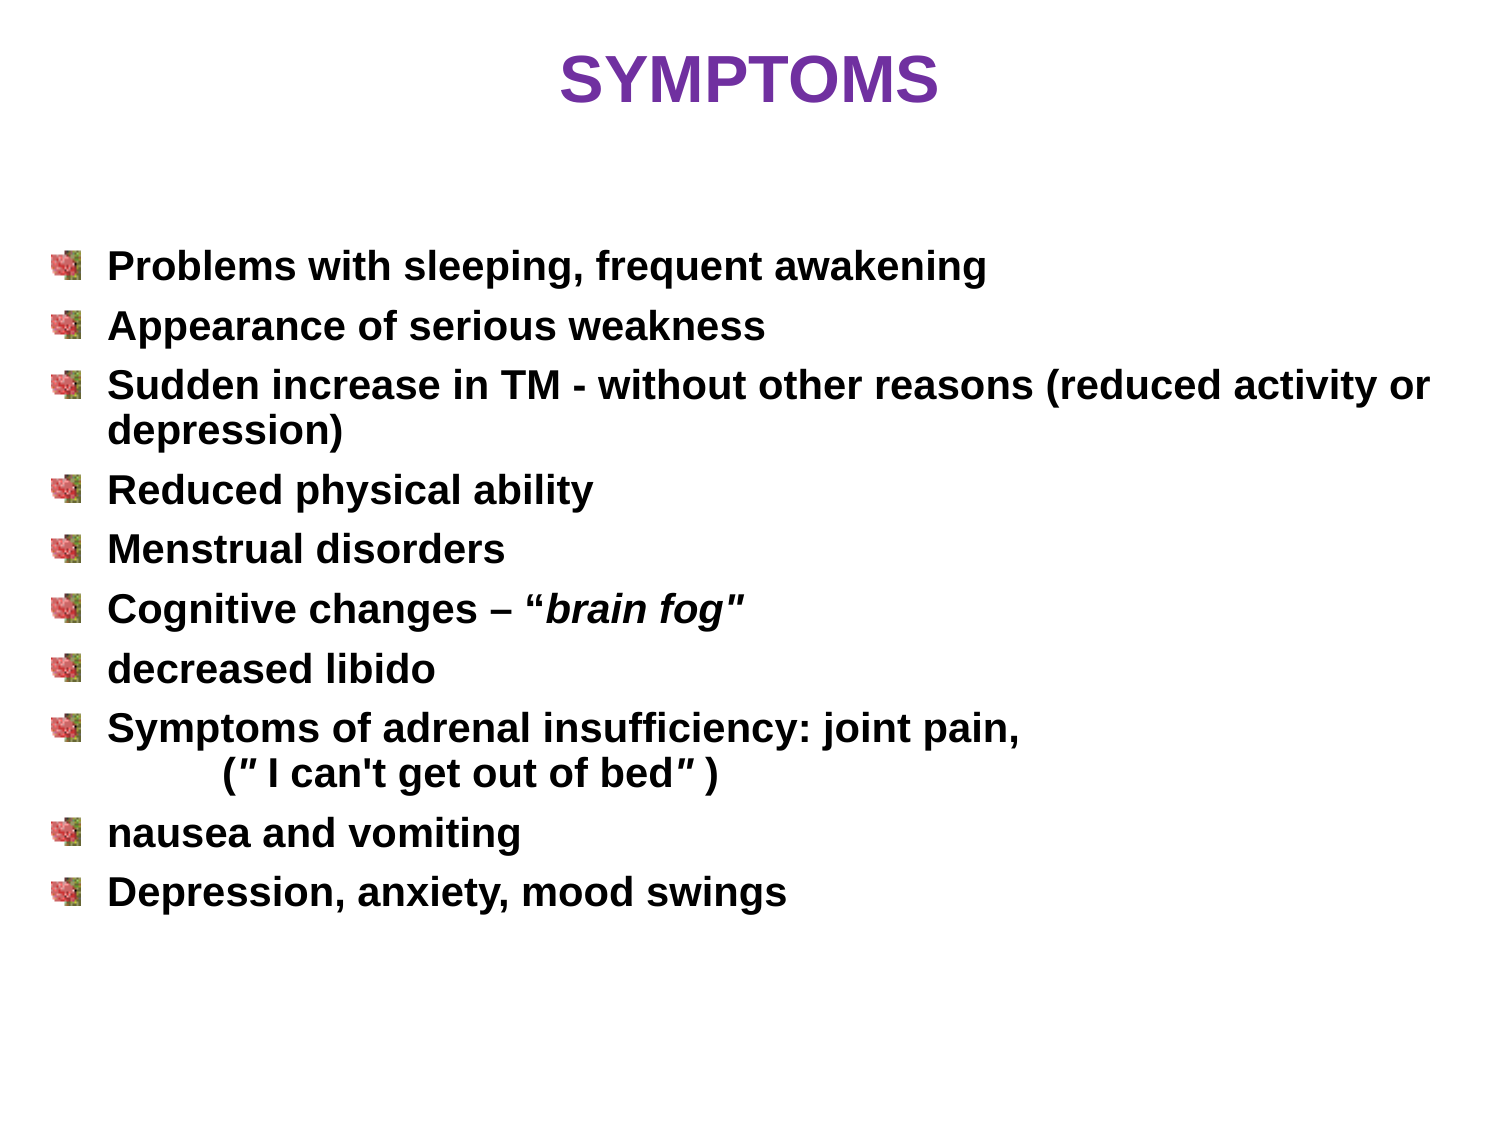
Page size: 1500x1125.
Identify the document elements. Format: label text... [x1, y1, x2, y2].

picture [51, 473, 81, 503]
picture [51, 309, 81, 339]
picture [51, 712, 81, 742]
picture [51, 876, 81, 906]
picture [51, 249, 81, 280]
picture [51, 369, 81, 399]
list Problems with sleeping, frequent awakening Appearance of serious weakness Sudden increase in TM - without other reasons (reduced activity or depression) Reduced physical ability Menstrual disorders Cognitive changes – “brain fog" decreased libido Symptoms of adrenal insufficiency: joint pain, (" I can't get out of bed" ) nausea and vomiting Depression, anxiety, mood swings [35, 162, 1500, 924]
picture [51, 533, 81, 563]
picture [51, 652, 81, 682]
picture [51, 816, 81, 846]
title SYMPTOMS [0, 0, 1500, 153]
picture [51, 592, 81, 623]
